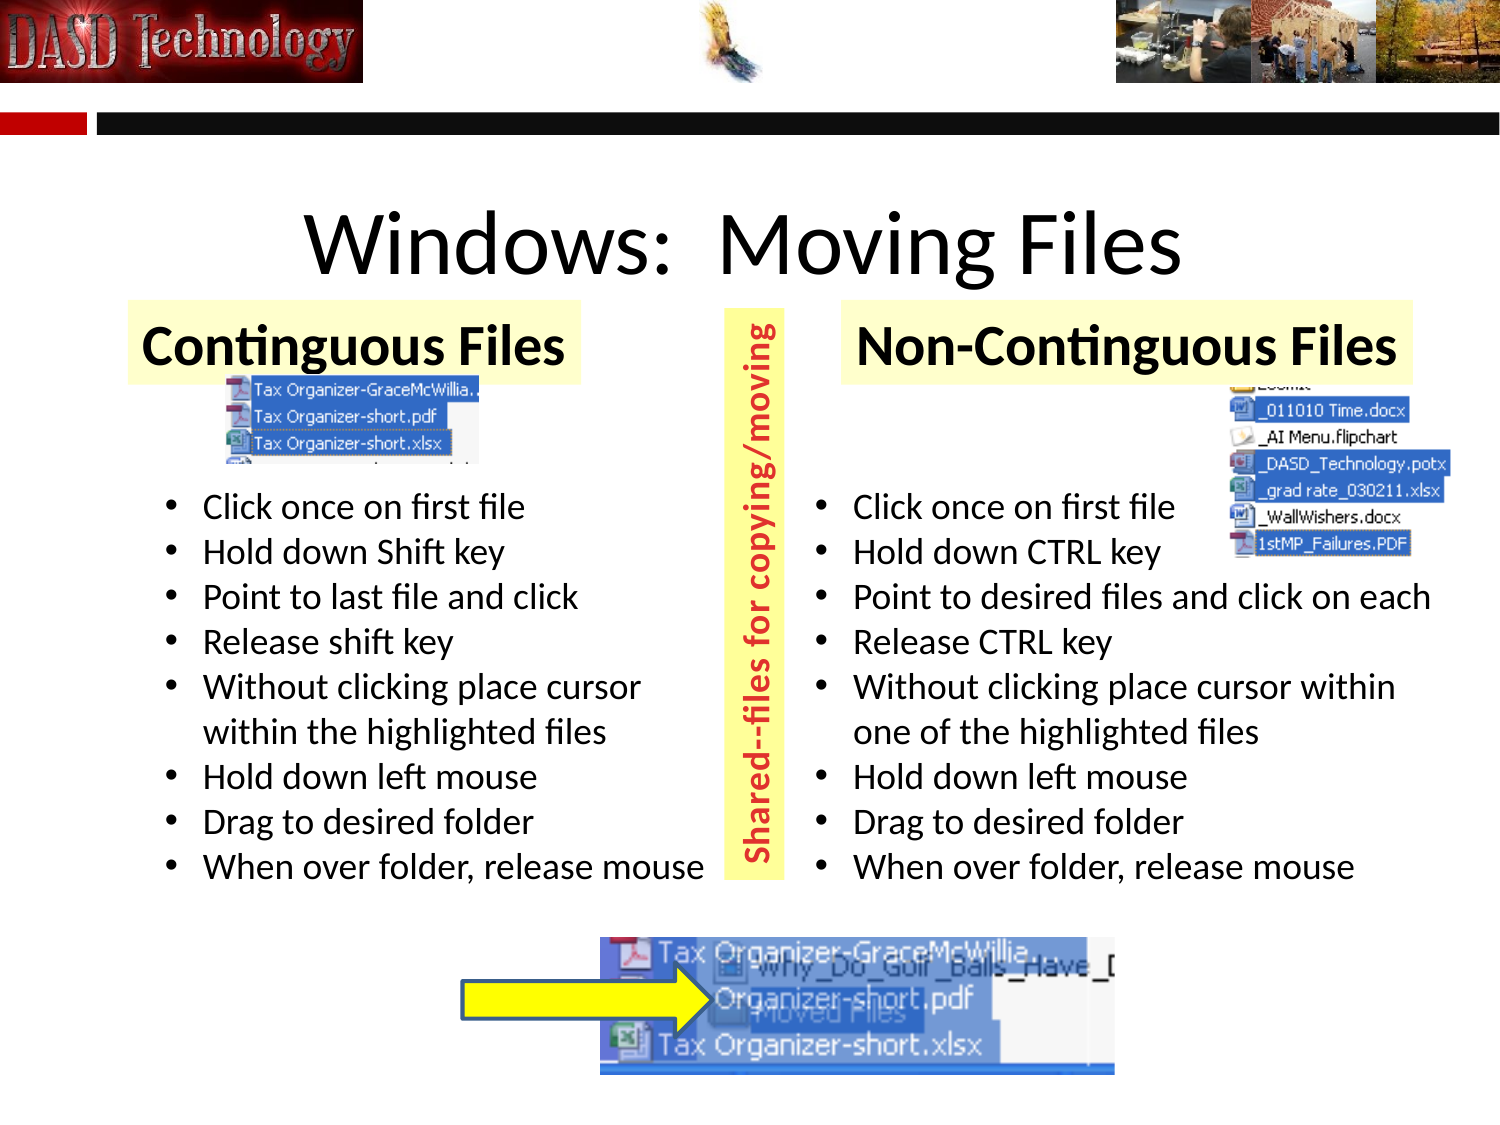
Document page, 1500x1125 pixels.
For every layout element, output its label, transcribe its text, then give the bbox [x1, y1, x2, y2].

text_box Non-Continguous Files [841, 299, 1413, 385]
text_box [0, 110, 89, 137]
text_box Click once on first file Hold down CTRL key Point to desired files and click on each Release CTRL key Without clicking place cursor within one of the highlighted files Hold down left mouse Drag to desired folder When over folder, release mouse [800, 474, 1450, 895]
text_box [95, 110, 1500, 137]
text_box Click once on first file Hold down Shift key Point to last file and click Release shift key Without clicking place cursor within the highlighted files Hold down left mouse Drag to desired folder When over folder, release mouse [149, 474, 750, 895]
text_box Continguous Files [127, 299, 582, 385]
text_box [462, 937, 1115, 1076]
picture [224, 374, 479, 465]
picture [0, 0, 363, 84]
picture [699, 0, 764, 83]
title Windows: Moving Files [75, 162, 1413, 313]
picture [1224, 387, 1457, 558]
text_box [1116, 0, 1500, 83]
text_box Shared--files for copying/moving [724, 308, 785, 880]
